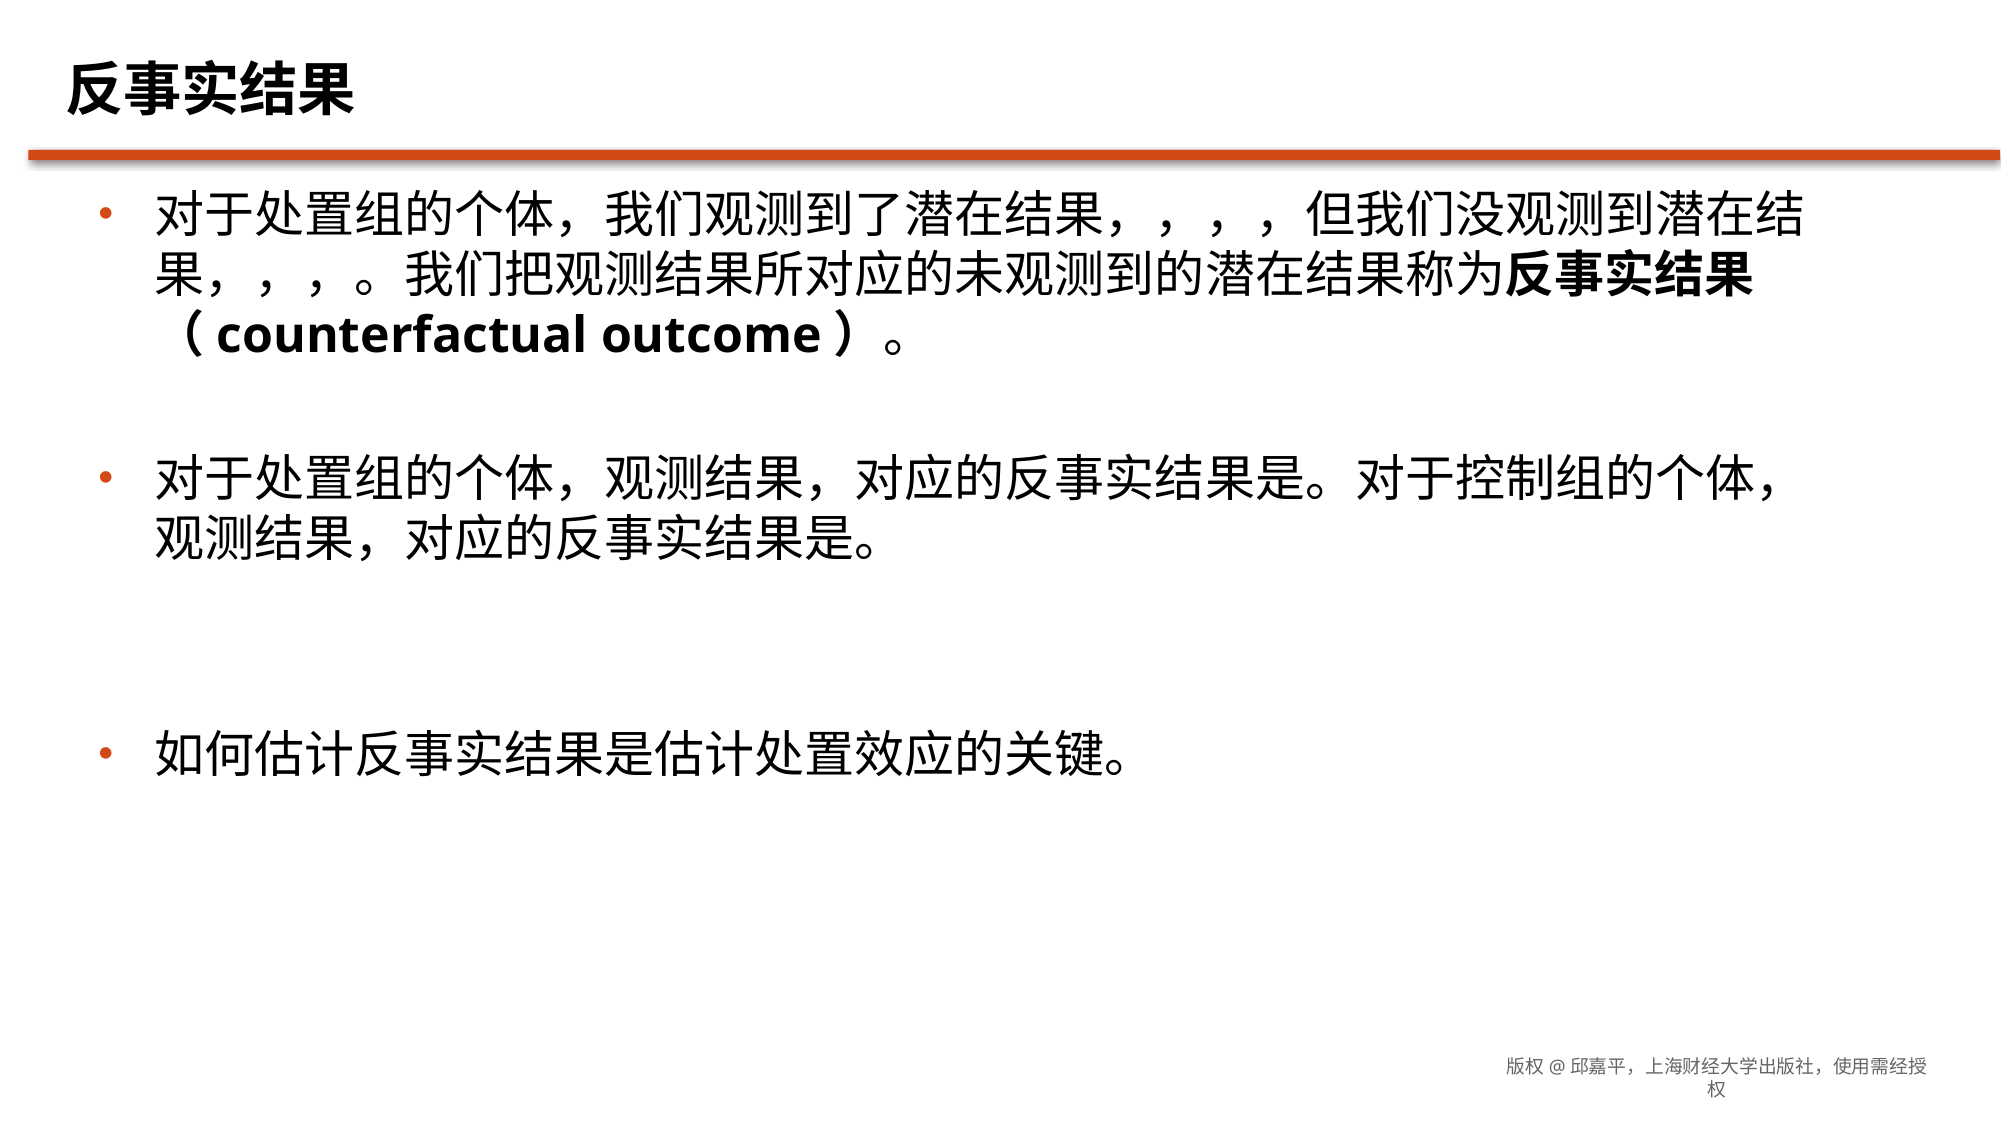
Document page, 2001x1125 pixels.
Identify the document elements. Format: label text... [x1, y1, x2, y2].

title 反事实结果 [50, 50, 1825, 138]
footer 版权@邱嘉平，上海财经大学出版社，使用需经授权 [1483, 1046, 1950, 1109]
